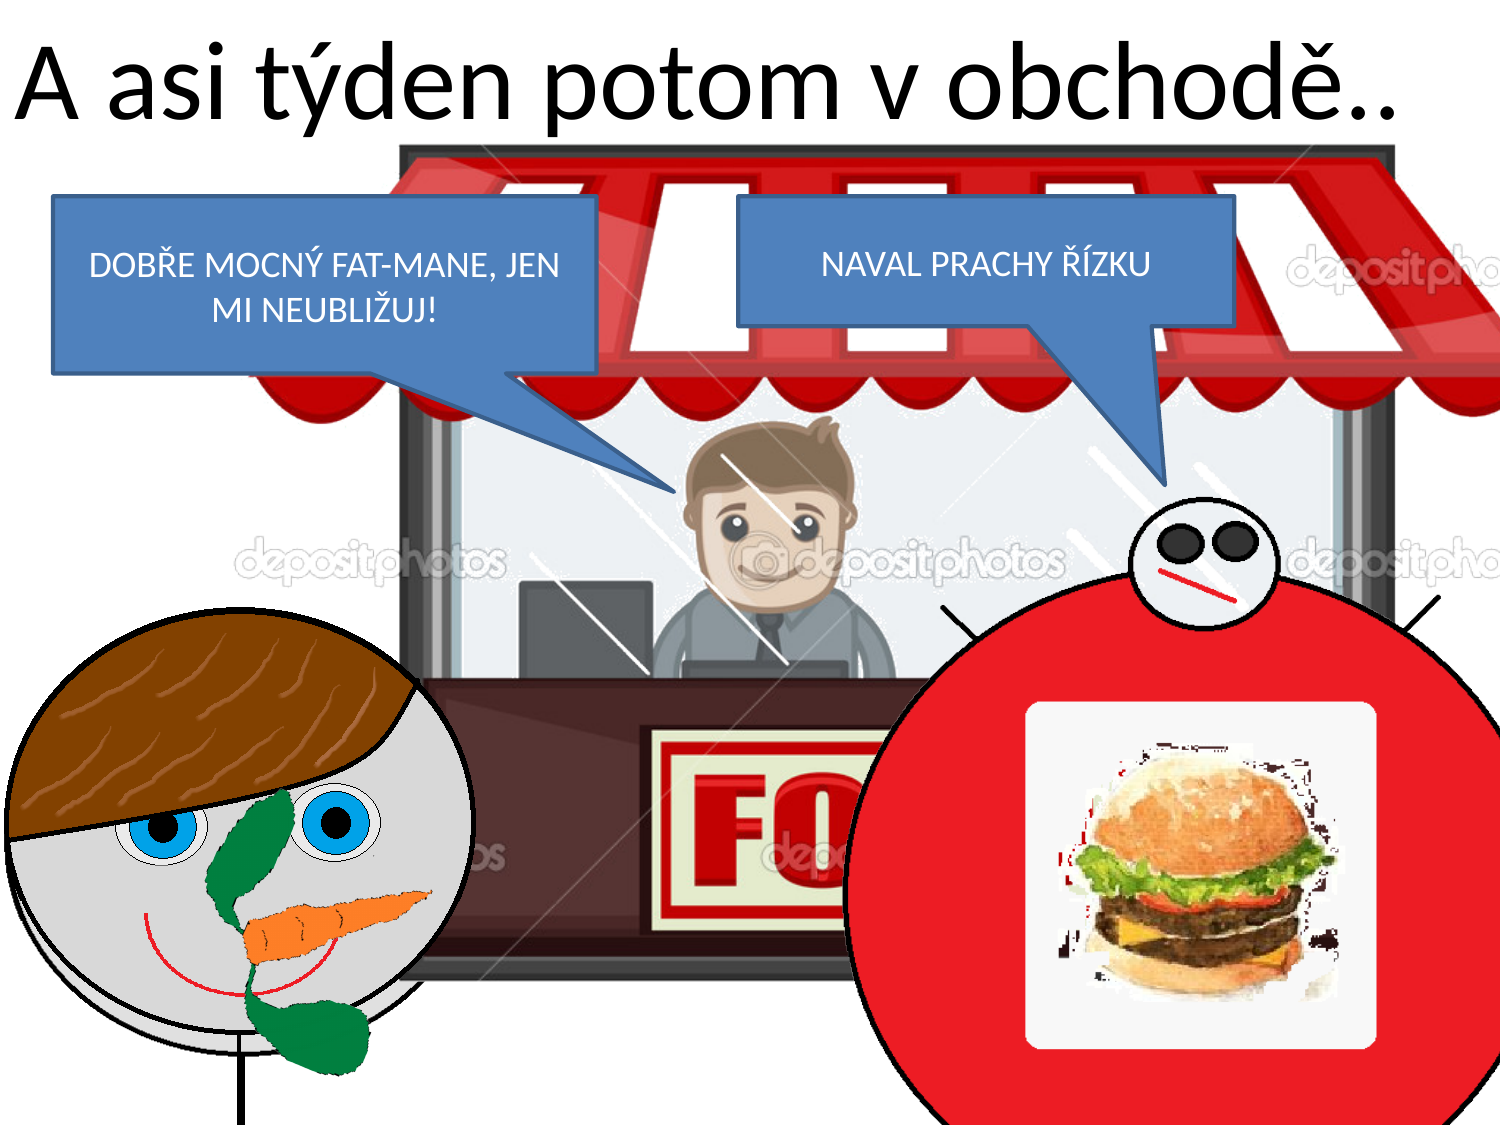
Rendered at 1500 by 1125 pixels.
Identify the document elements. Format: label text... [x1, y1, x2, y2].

picture [0, 77, 1500, 1125]
text_box DOBŘE MOCNÝ FAT-MANE, JEN MI NEUBLIŽUJ! [50, 194, 142, 376]
text_box A asi týden potom v obchodě.. [0, 0, 1500, 150]
